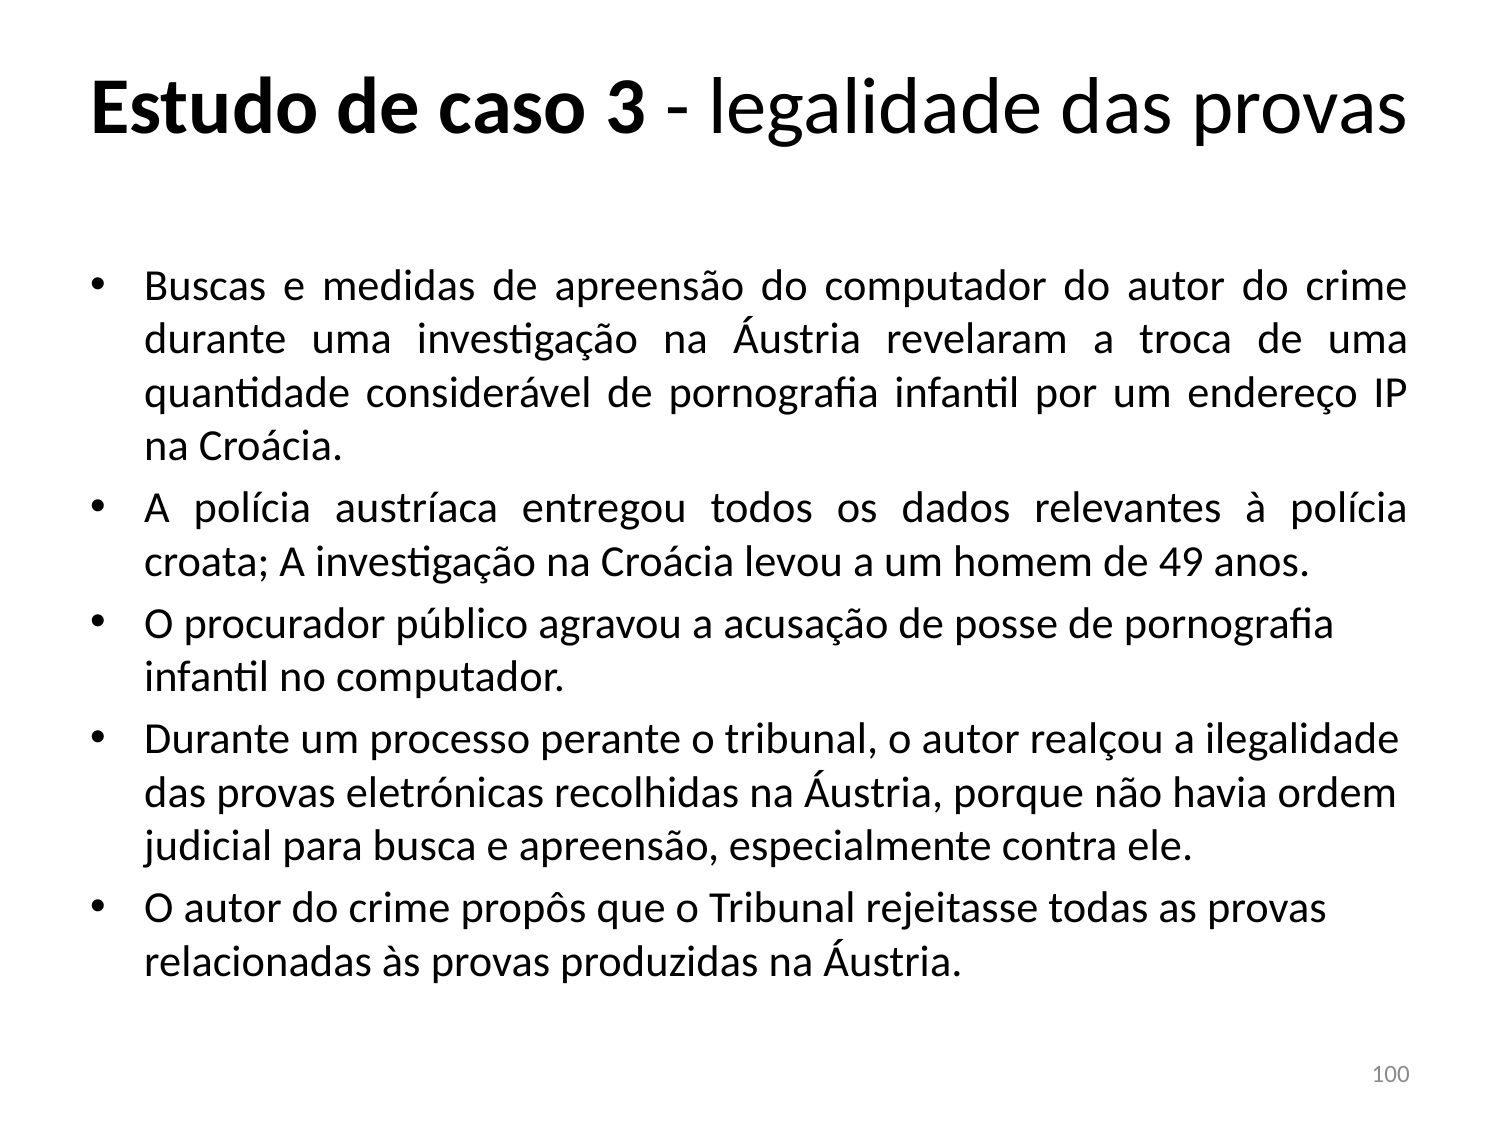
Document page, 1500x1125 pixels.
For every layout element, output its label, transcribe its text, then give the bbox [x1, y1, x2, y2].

slide_number 100 [1074, 1042, 1425, 1103]
title Estudo de caso 3 - legalidade das provas [75, 45, 1425, 159]
list Buscas e medidas de apreensão do computador do autor do crime durante uma investigação na Áustria revelaram a troca de uma quantidade considerável de pornografia infantil por um endereço IP na Croácia. A polícia austríaca entregou todos os dados relevantes à polícia croata; A investigação na Croácia levou a um homem de 49 anos. O procurador público agravou a acusação de posse de pornografia infantil no computador. Durante um processo perante o tribunal, o autor realçou a ilegalidade das provas eletrónicas recolhidas na Áustria, porque não havia ordem judicial para busca e apreensão, especialmente contra ele. O autor do crime propôs que o Tribunal rejeitasse todas as provas relacionadas às provas produzidas na Áustria. [75, 248, 1425, 1048]
